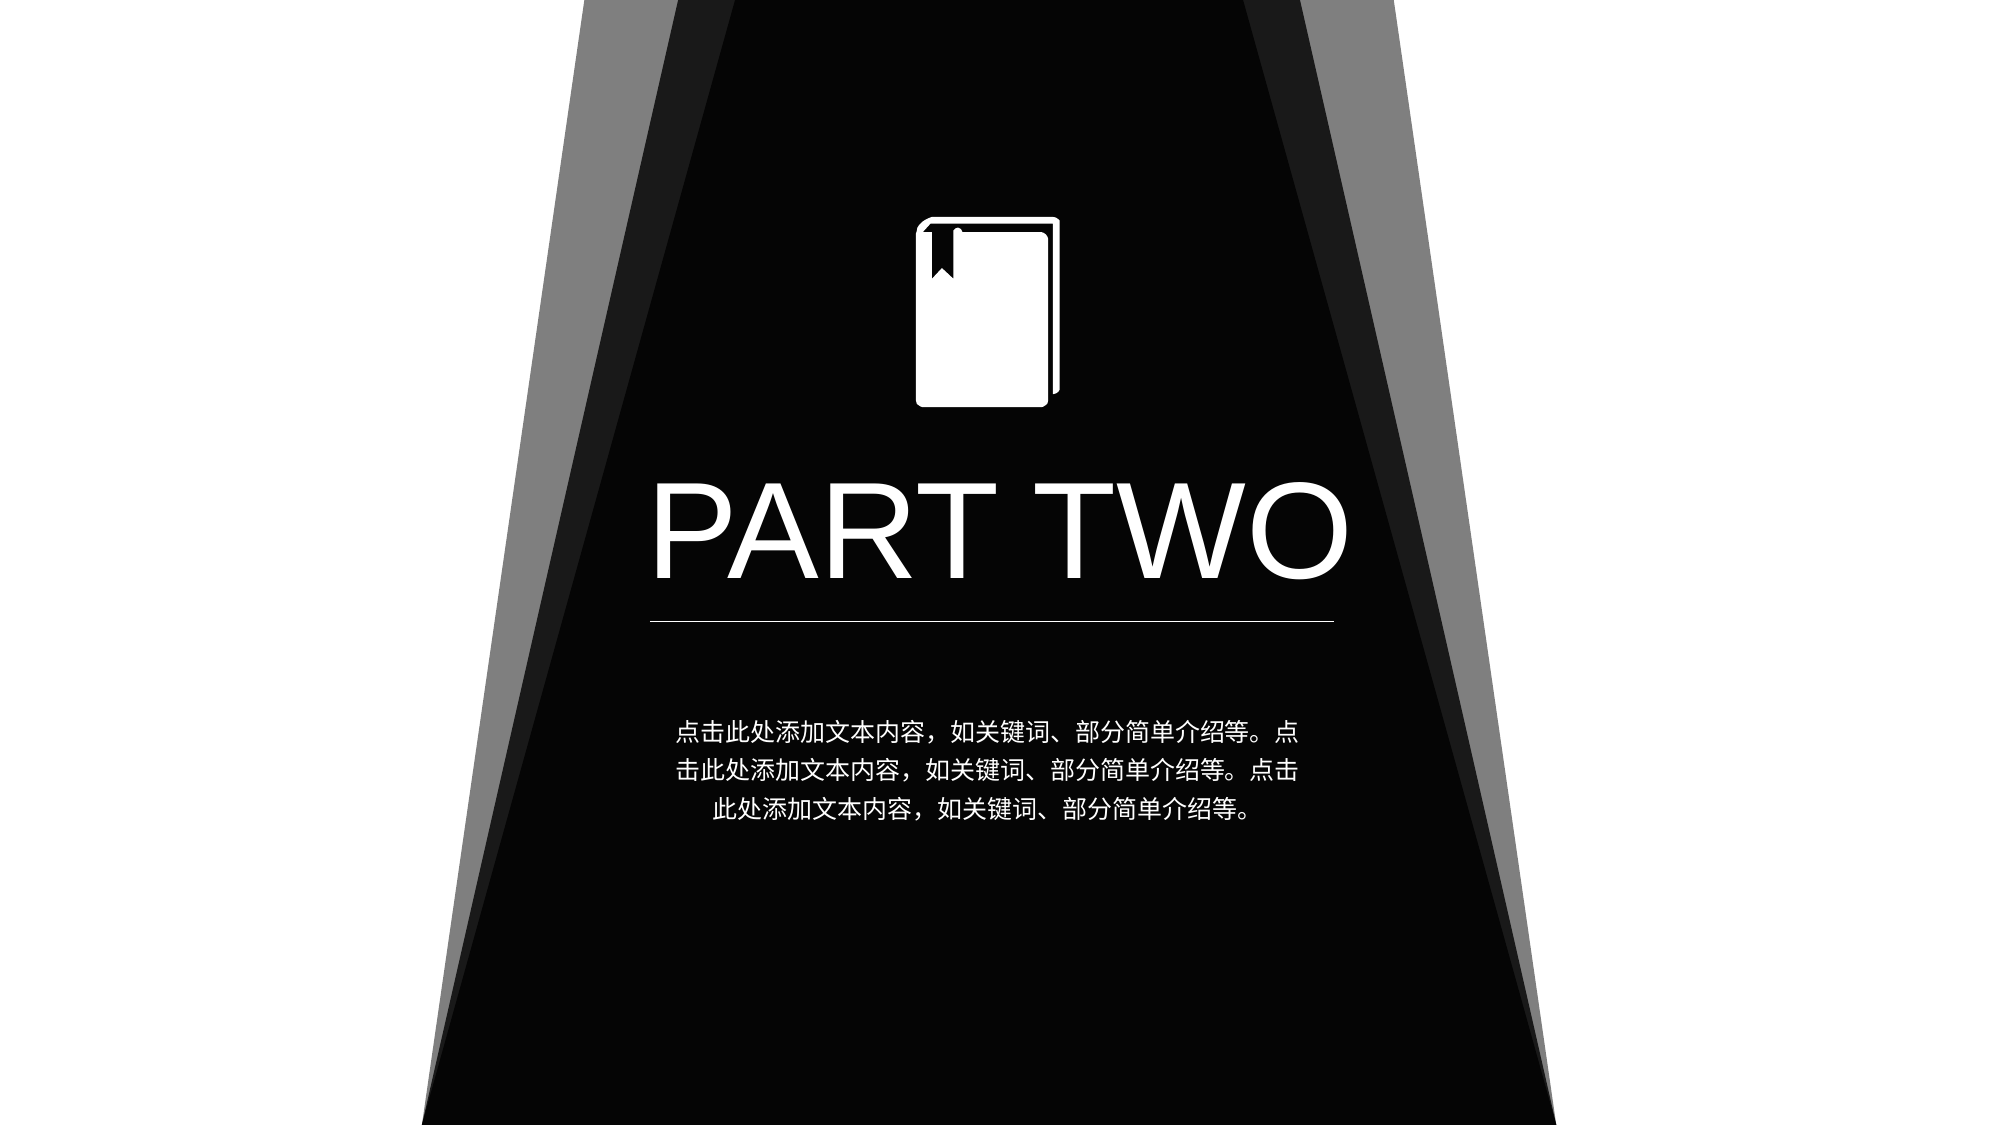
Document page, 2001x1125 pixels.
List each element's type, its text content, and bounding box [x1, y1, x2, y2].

text_box 点击此处添加文本内容，如关键词、部分简单介绍等。点击此处添加文本内容，如关键词、部分简单介绍等。点击此处添加文本内容，如关键词、部分简单介绍等。 [650, 699, 1326, 832]
text_box PART TWO [631, 433, 1407, 614]
text_box [915, 216, 1060, 408]
